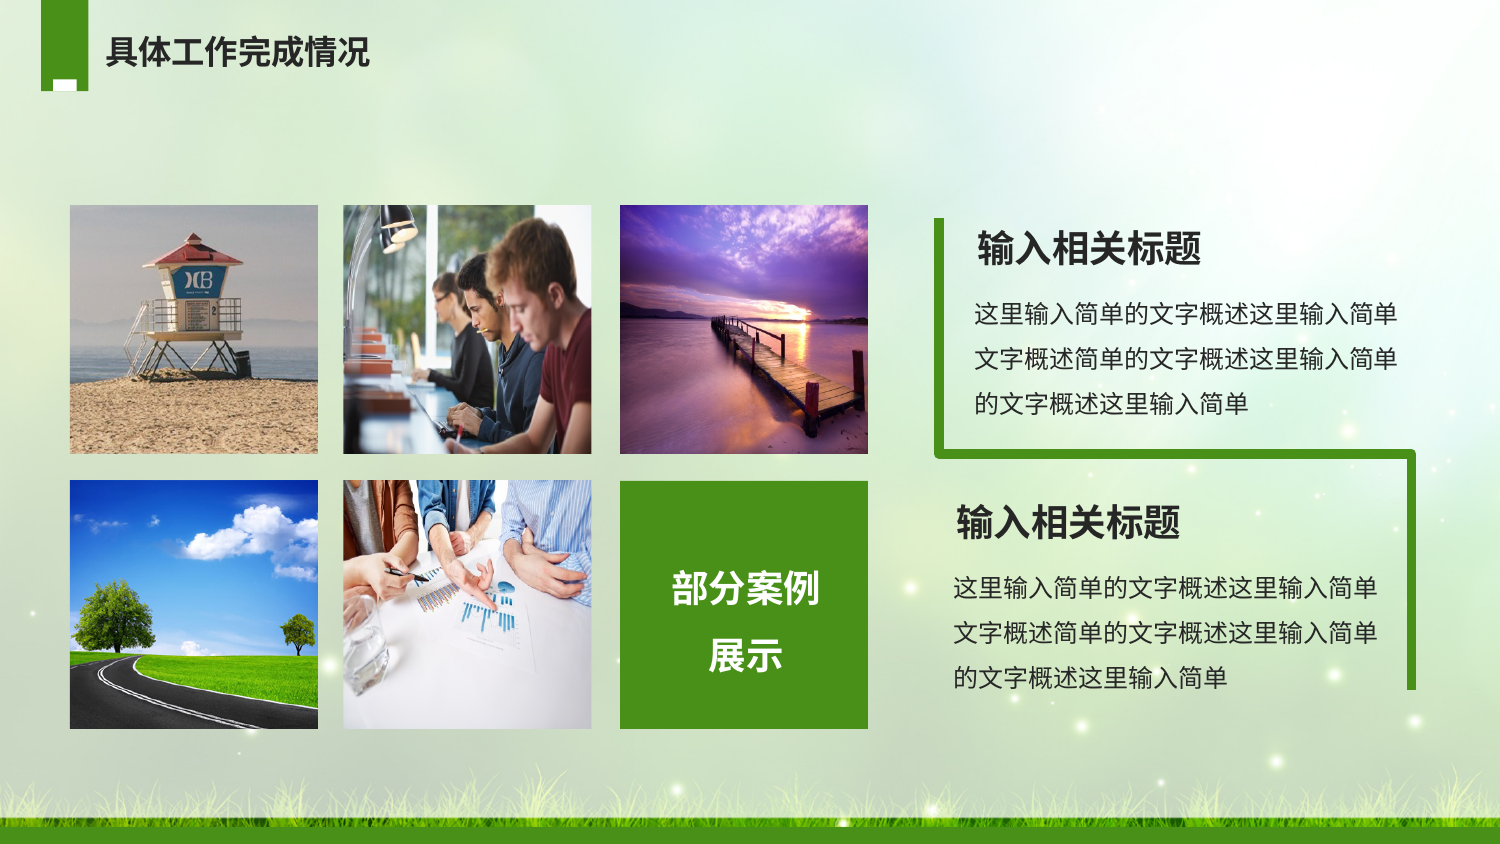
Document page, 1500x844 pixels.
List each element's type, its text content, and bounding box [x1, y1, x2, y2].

text_box 这里输入简单的文字概述这里输入简单文字概述简单的文字概述这里输入简单的文字概述这里输入简单 [1416, 276, 1424, 426]
text_box [68, 204, 320, 456]
text_box 具体工作完成情况 [94, 23, 387, 79]
text_box [341, 479, 593, 731]
text_box [618, 479, 870, 731]
text_box [341, 204, 593, 456]
text_box [618, 204, 870, 456]
picture [0, 0, 1500, 827]
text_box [40, 0, 89, 92]
text_box [68, 479, 320, 731]
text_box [938, 217, 1412, 691]
text_box 部分案例 展示 [656, 534, 837, 685]
